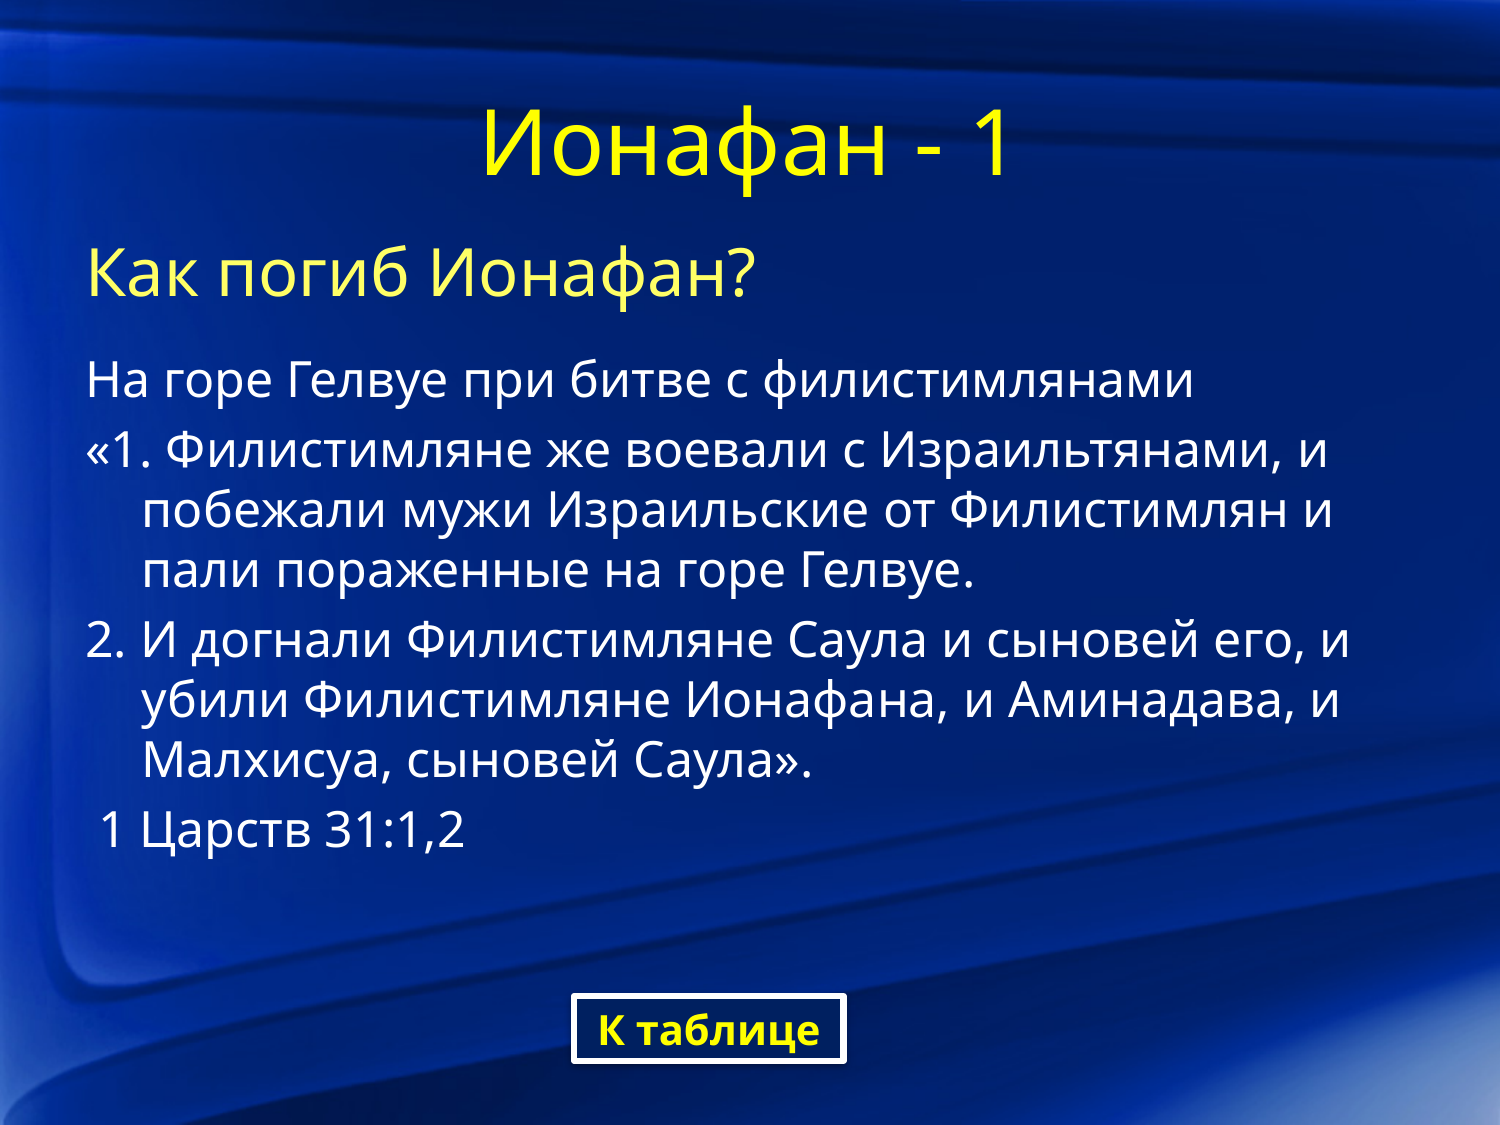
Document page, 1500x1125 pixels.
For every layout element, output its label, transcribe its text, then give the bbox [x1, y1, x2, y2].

list На горе Гелвуе при битве с филистимлянами «1. Филистимляне же воевали с Израильтянами, и побежали мужи Израильские от Филистимлян и пали пораженные на горе Гелвуе. 2. И догнали Филистимляне Саула и сыновей его, и убили Филистимляне Ионафана, и Аминадава, и Малхисуа, сыновей Саула». 1 Царств 31:1,2 [70, 339, 1395, 915]
text_box К таблице [571, 993, 847, 1064]
title Ионафан - 1 [75, 45, 1425, 233]
list Как погиб Ионафан? [70, 222, 1273, 339]
picture [0, 0, 1500, 1125]
